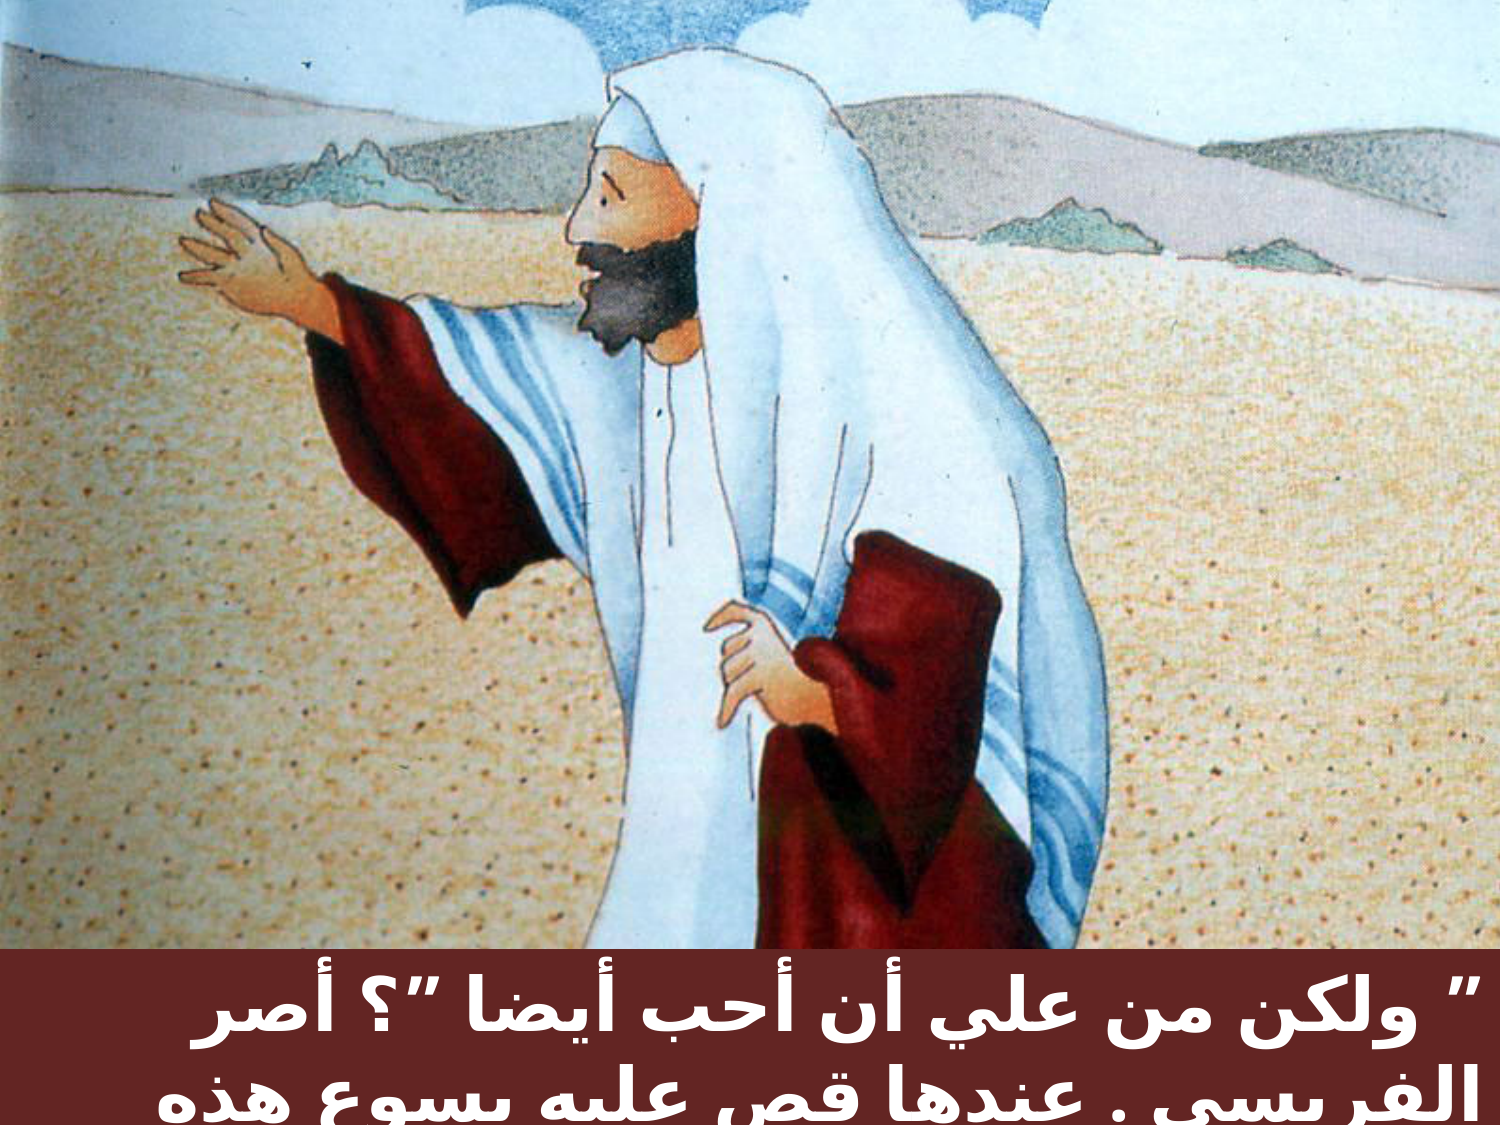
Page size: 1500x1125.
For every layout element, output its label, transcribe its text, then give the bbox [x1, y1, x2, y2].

text_box ” ولكن من علي أن أحب أيضا ”؟ أصر الفريسي . عندها قص عليه يسوع هذه القصة: [0, 956, 1500, 1125]
picture [0, 0, 1500, 950]
